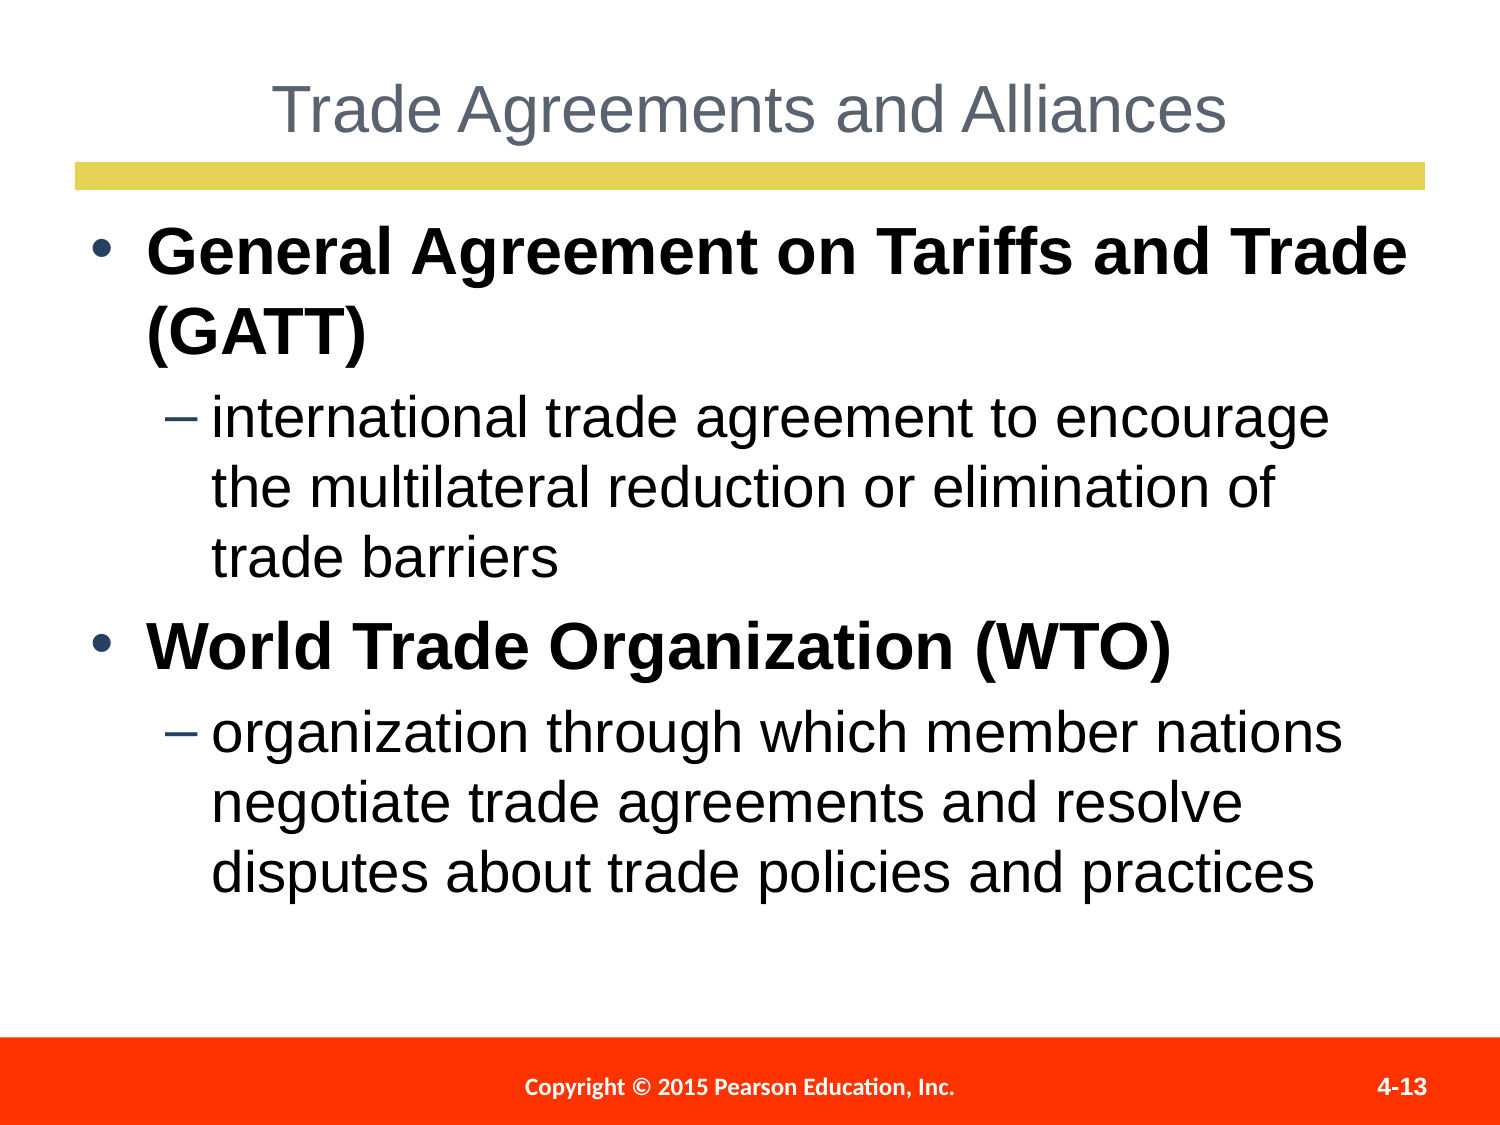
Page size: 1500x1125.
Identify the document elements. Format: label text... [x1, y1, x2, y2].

list General Agreement on Tariffs and Trade (GATT) international trade agreement to encourage the multilateral reduction or elimination of trade barriers World Trade Organization (WTO) organization through which member nations negotiate trade agreements and resolve disputes about trade policies and practices [74, 199, 1426, 1006]
title Trade Agreements and Alliances [74, 12, 1426, 199]
